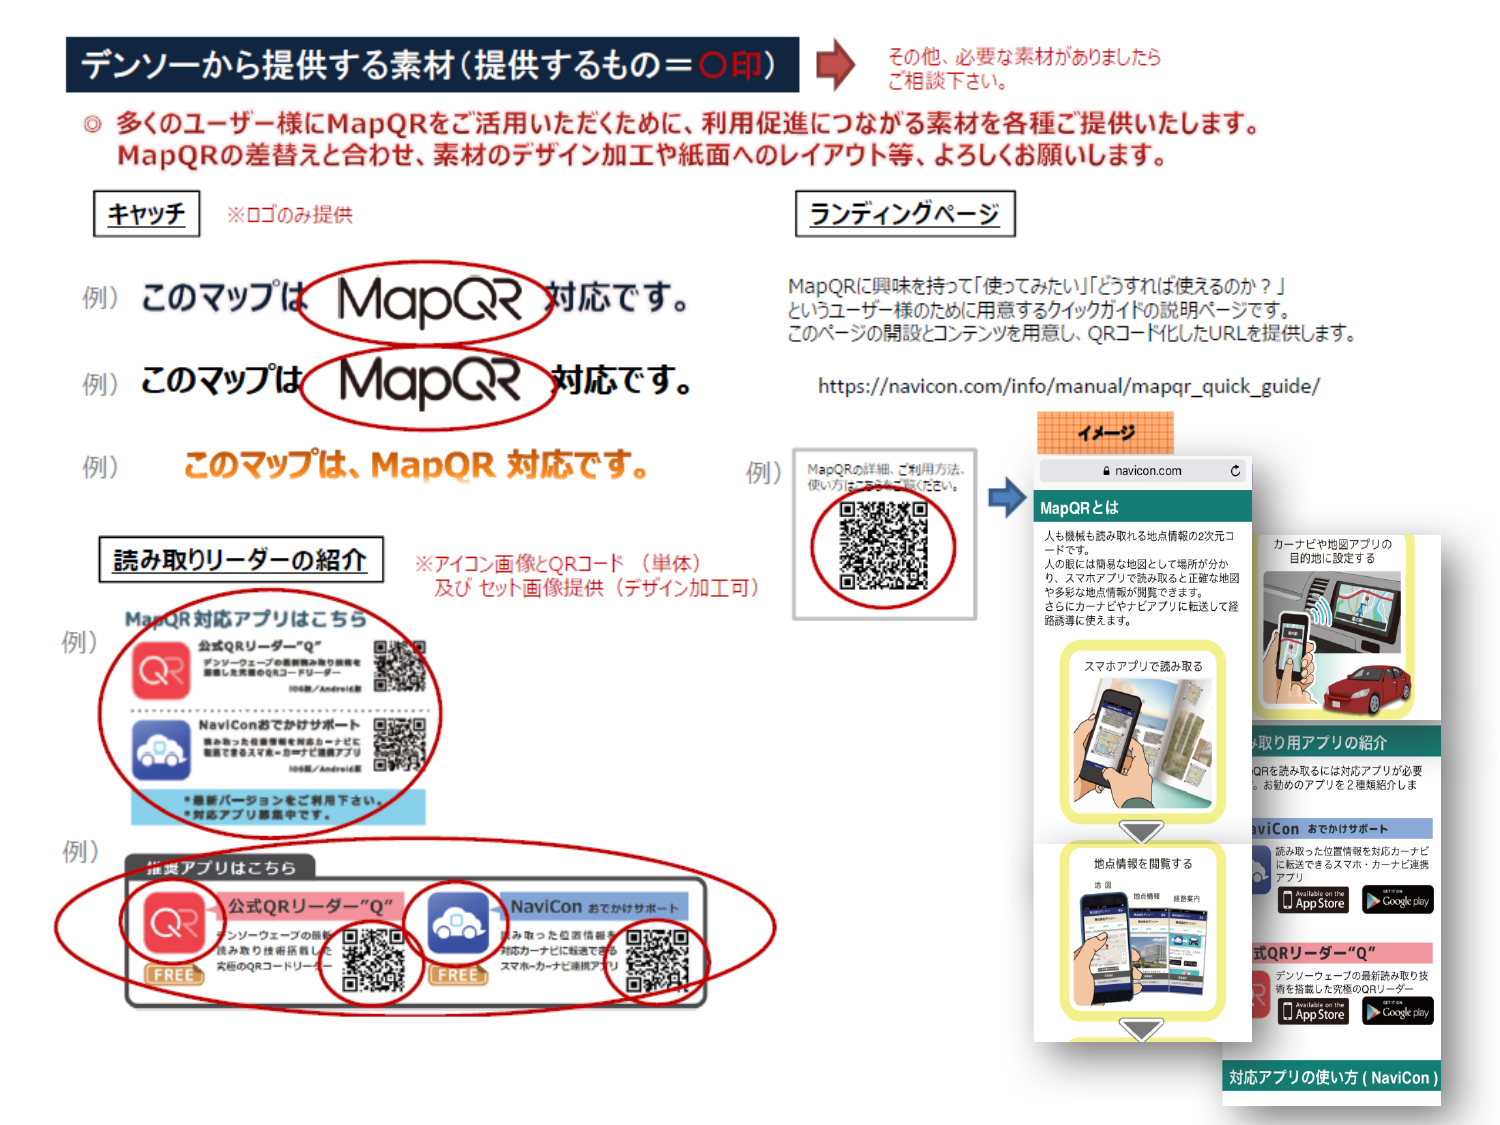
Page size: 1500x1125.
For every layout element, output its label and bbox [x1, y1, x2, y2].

text_box [1033, 456, 1253, 1042]
text_box [1222, 535, 1442, 1107]
picture [0, 17, 1459, 1045]
